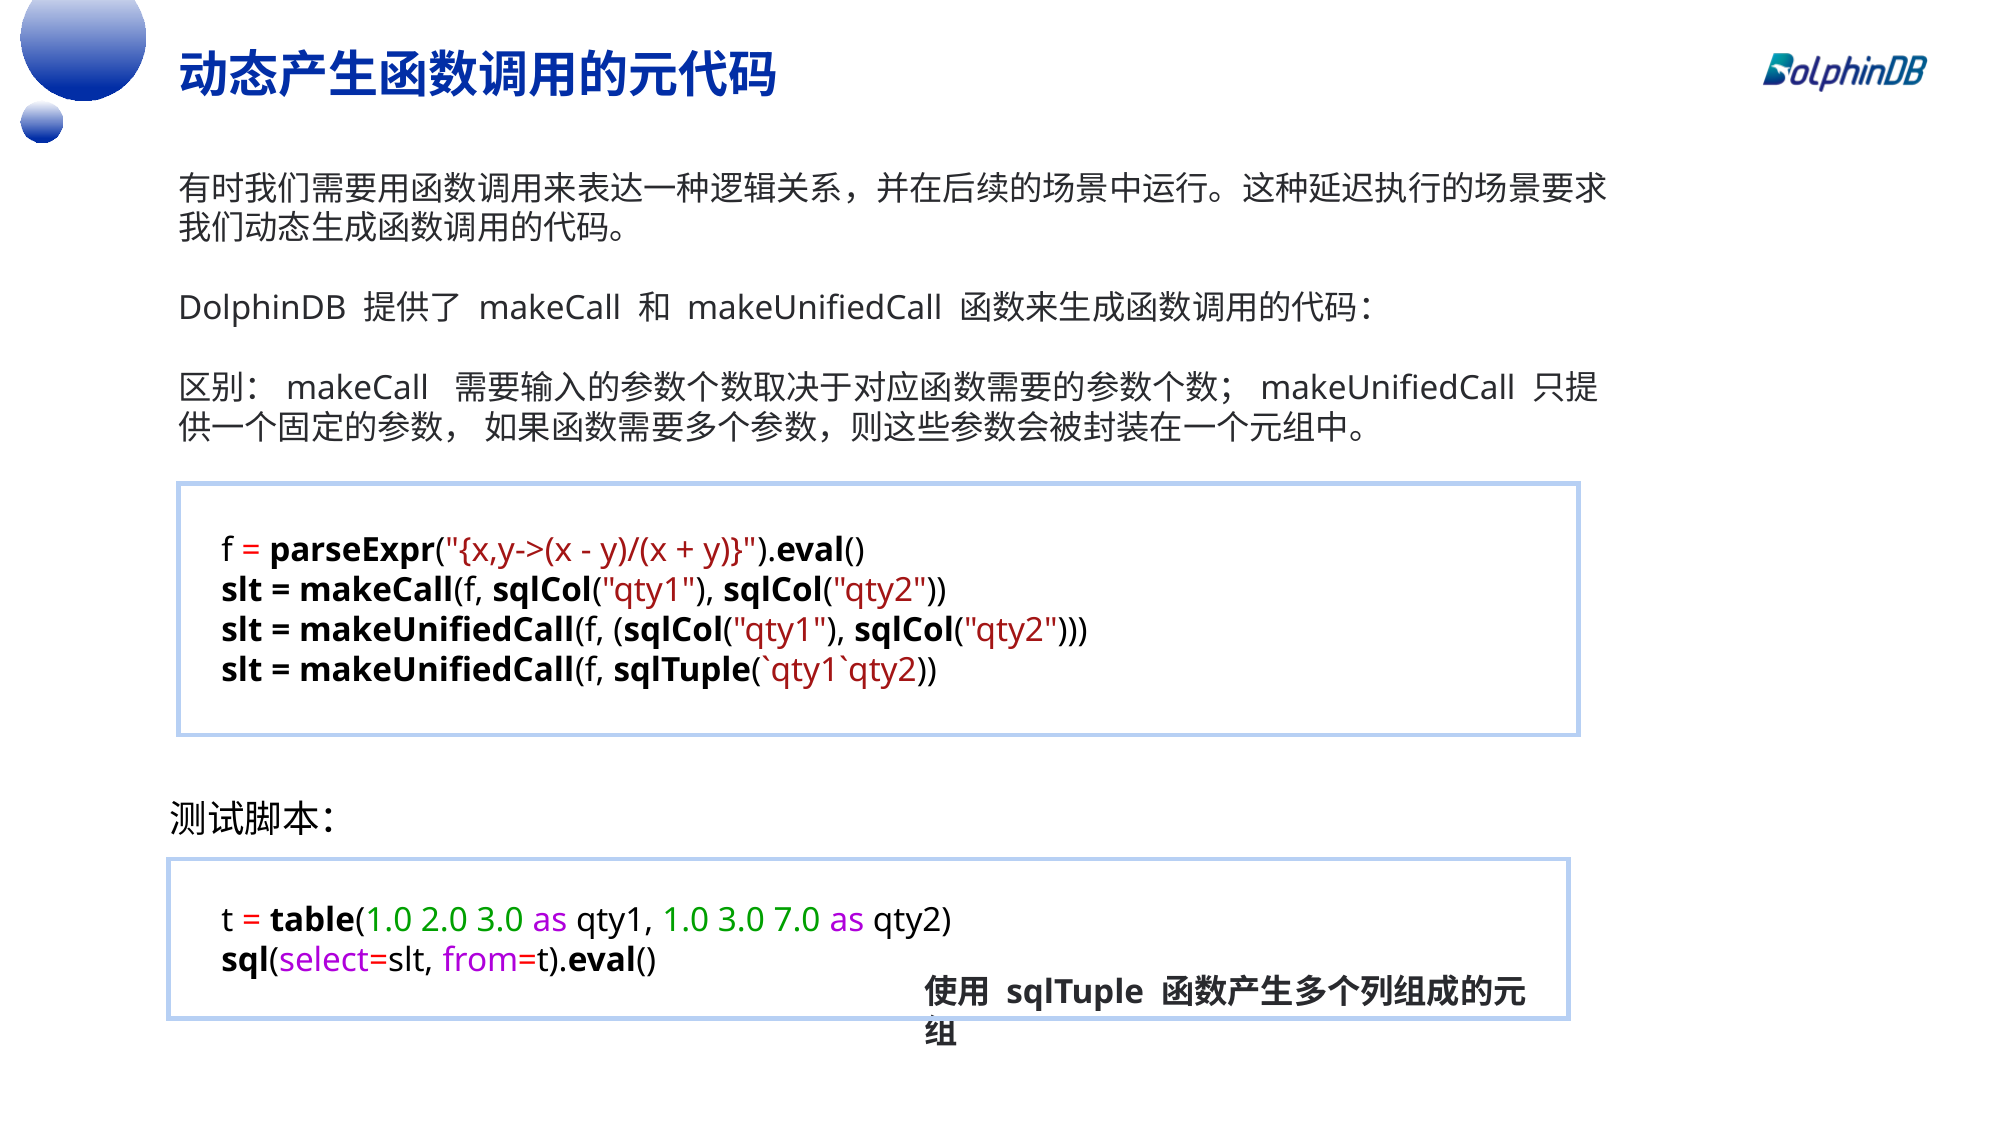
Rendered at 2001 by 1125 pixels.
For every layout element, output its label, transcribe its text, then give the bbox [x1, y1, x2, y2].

picture [1755, 47, 1929, 93]
text_box 有时我们需要用函数调用来表达一种逻辑关系，并在后续的场景中运行。这种延迟执行的场景要求我们动态生成函数调用的代码。 DolphinDB 提供了 makeCall 和 makeUnifiedCall 函数来生成函数调用的代码： 区别：makeCall 需要输入的参数个数取决于对应函数需要的参数个数；makeUnifiedCall 只提供一个固定的参数， 如果函数需要多个参数，则这些参数会被封装在一个元组中。 [163, 159, 1626, 534]
text_box [168, 858, 1570, 1019]
text_box [19, 99, 64, 144]
text_box 动态产生函数调用的元代码 [163, 35, 1545, 110]
text_box [178, 483, 1580, 736]
text_box 使用 sqlTuple 函数产生多个列组成的元组 [909, 1019, 1569, 1058]
text_box [19, 0, 147, 102]
text_box 测试脚本： [155, 787, 822, 847]
